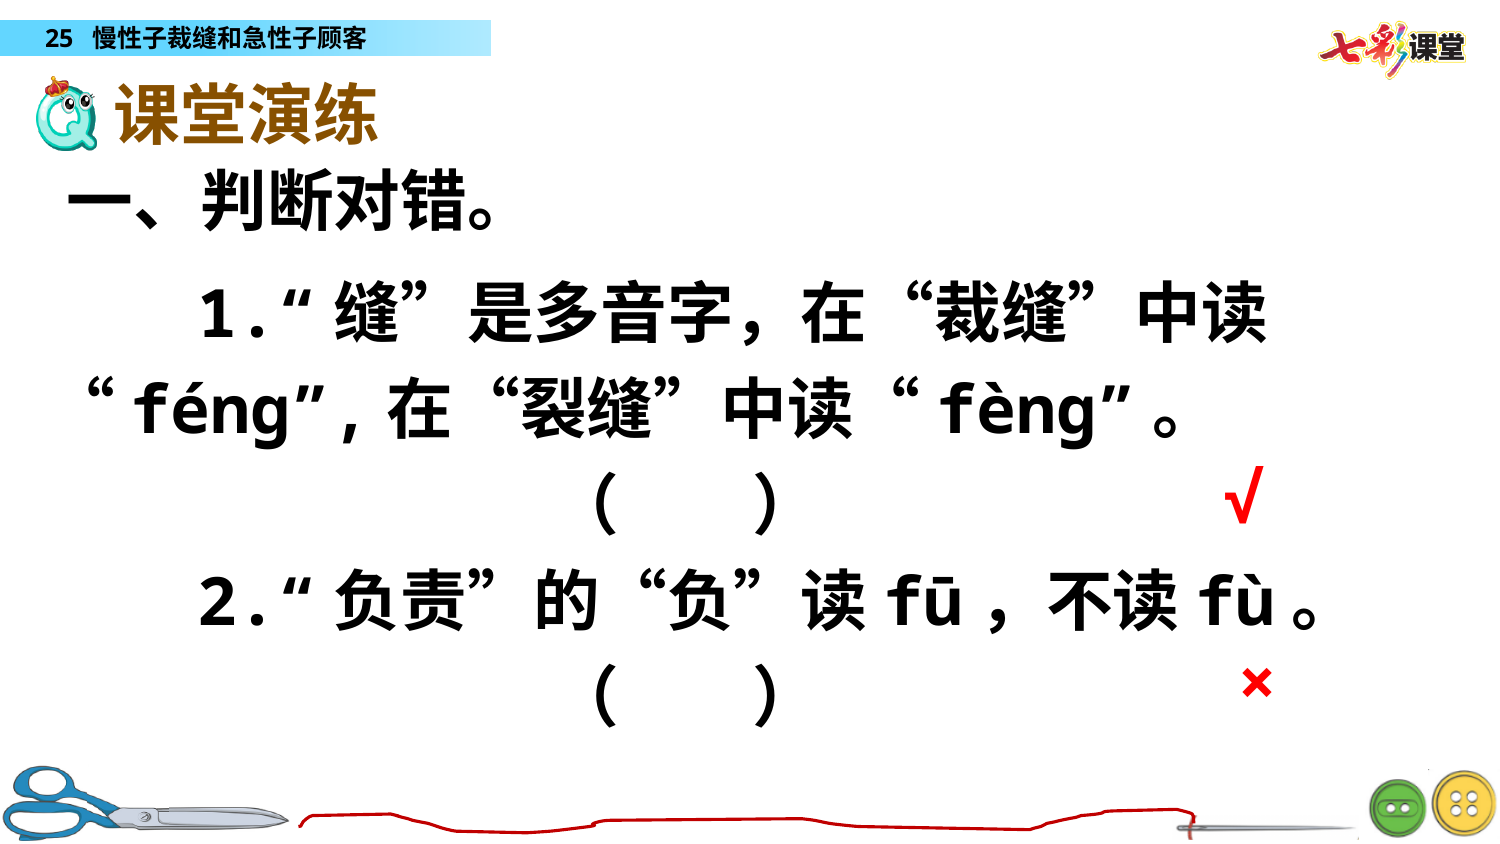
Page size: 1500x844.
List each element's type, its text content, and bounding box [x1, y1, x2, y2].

picture [1316, 20, 1468, 80]
picture [1365, 769, 1500, 839]
picture [1173, 816, 1358, 839]
text_box × [1225, 634, 1289, 726]
text_box 1.“缝”是多音字，在“裁缝”中读“fénɡ”,在“裂缝”中读“fènɡ”。 （ ） 2.“负责”的“负”读fū，不读fù。 （ ） [36, 249, 1387, 741]
picture [36, 75, 98, 152]
text_box √ [1212, 451, 1295, 543]
text_box 一、判断对错。 [52, 151, 550, 246]
text_box 课堂演练 [102, 67, 432, 159]
picture [0, 764, 290, 844]
